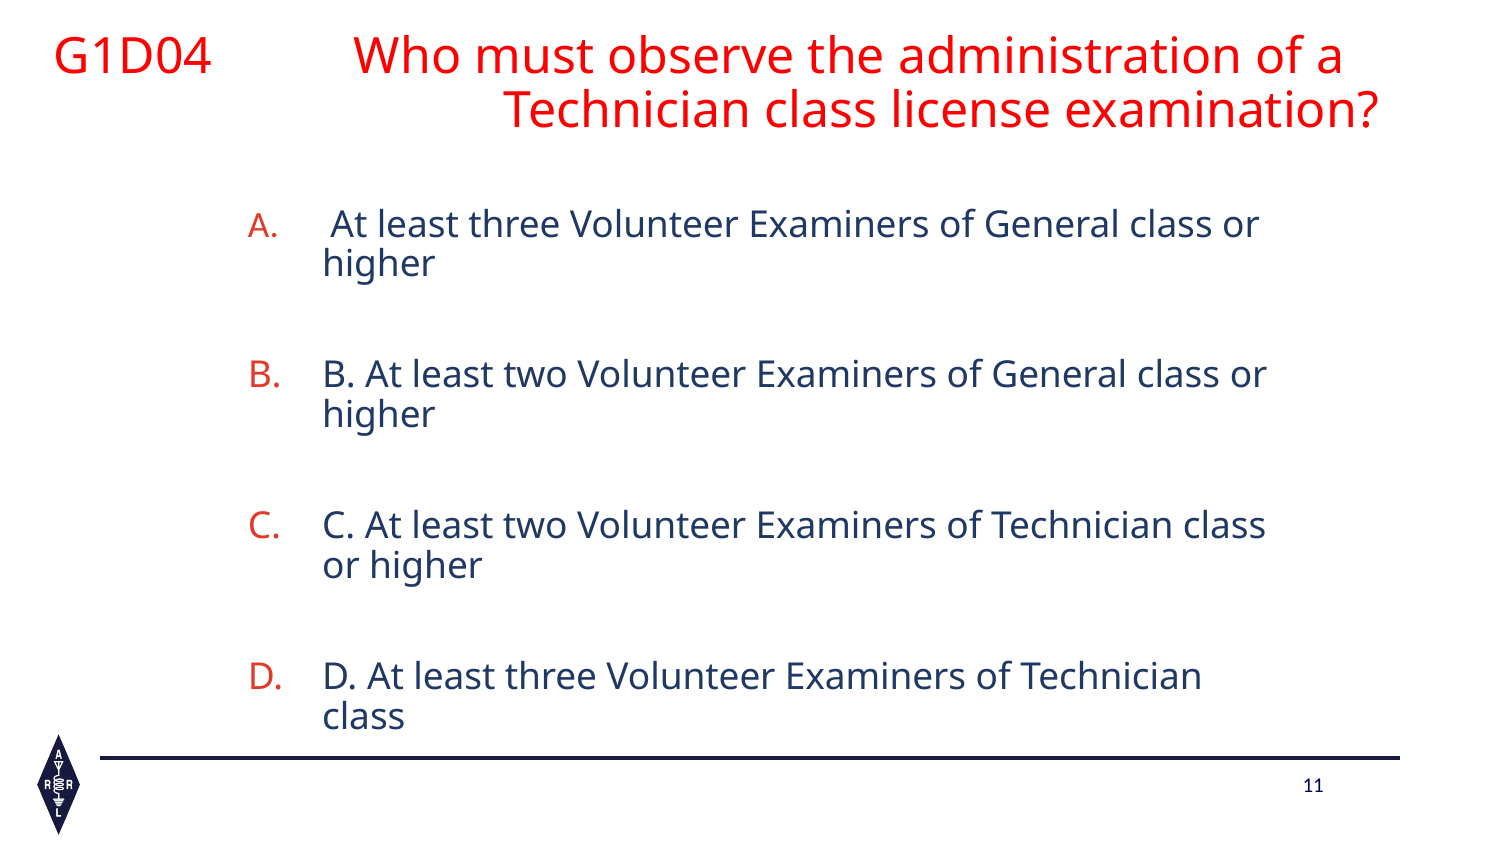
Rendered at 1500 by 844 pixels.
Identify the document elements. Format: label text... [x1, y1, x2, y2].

title G1D04 Who must observe the administration of a Technician class license examination? [53, 24, 1480, 132]
picture [37, 734, 80, 835]
slide_number 11 [1302, 761, 1400, 807]
list At least three Volunteer Examiners of General class or higher B. At least two Volunteer Examiners of General class or higher C. At least two Volunteer Examiners of Technician class or higher D. At least three Volunteer Examiners of Technician class [247, 199, 1286, 748]
